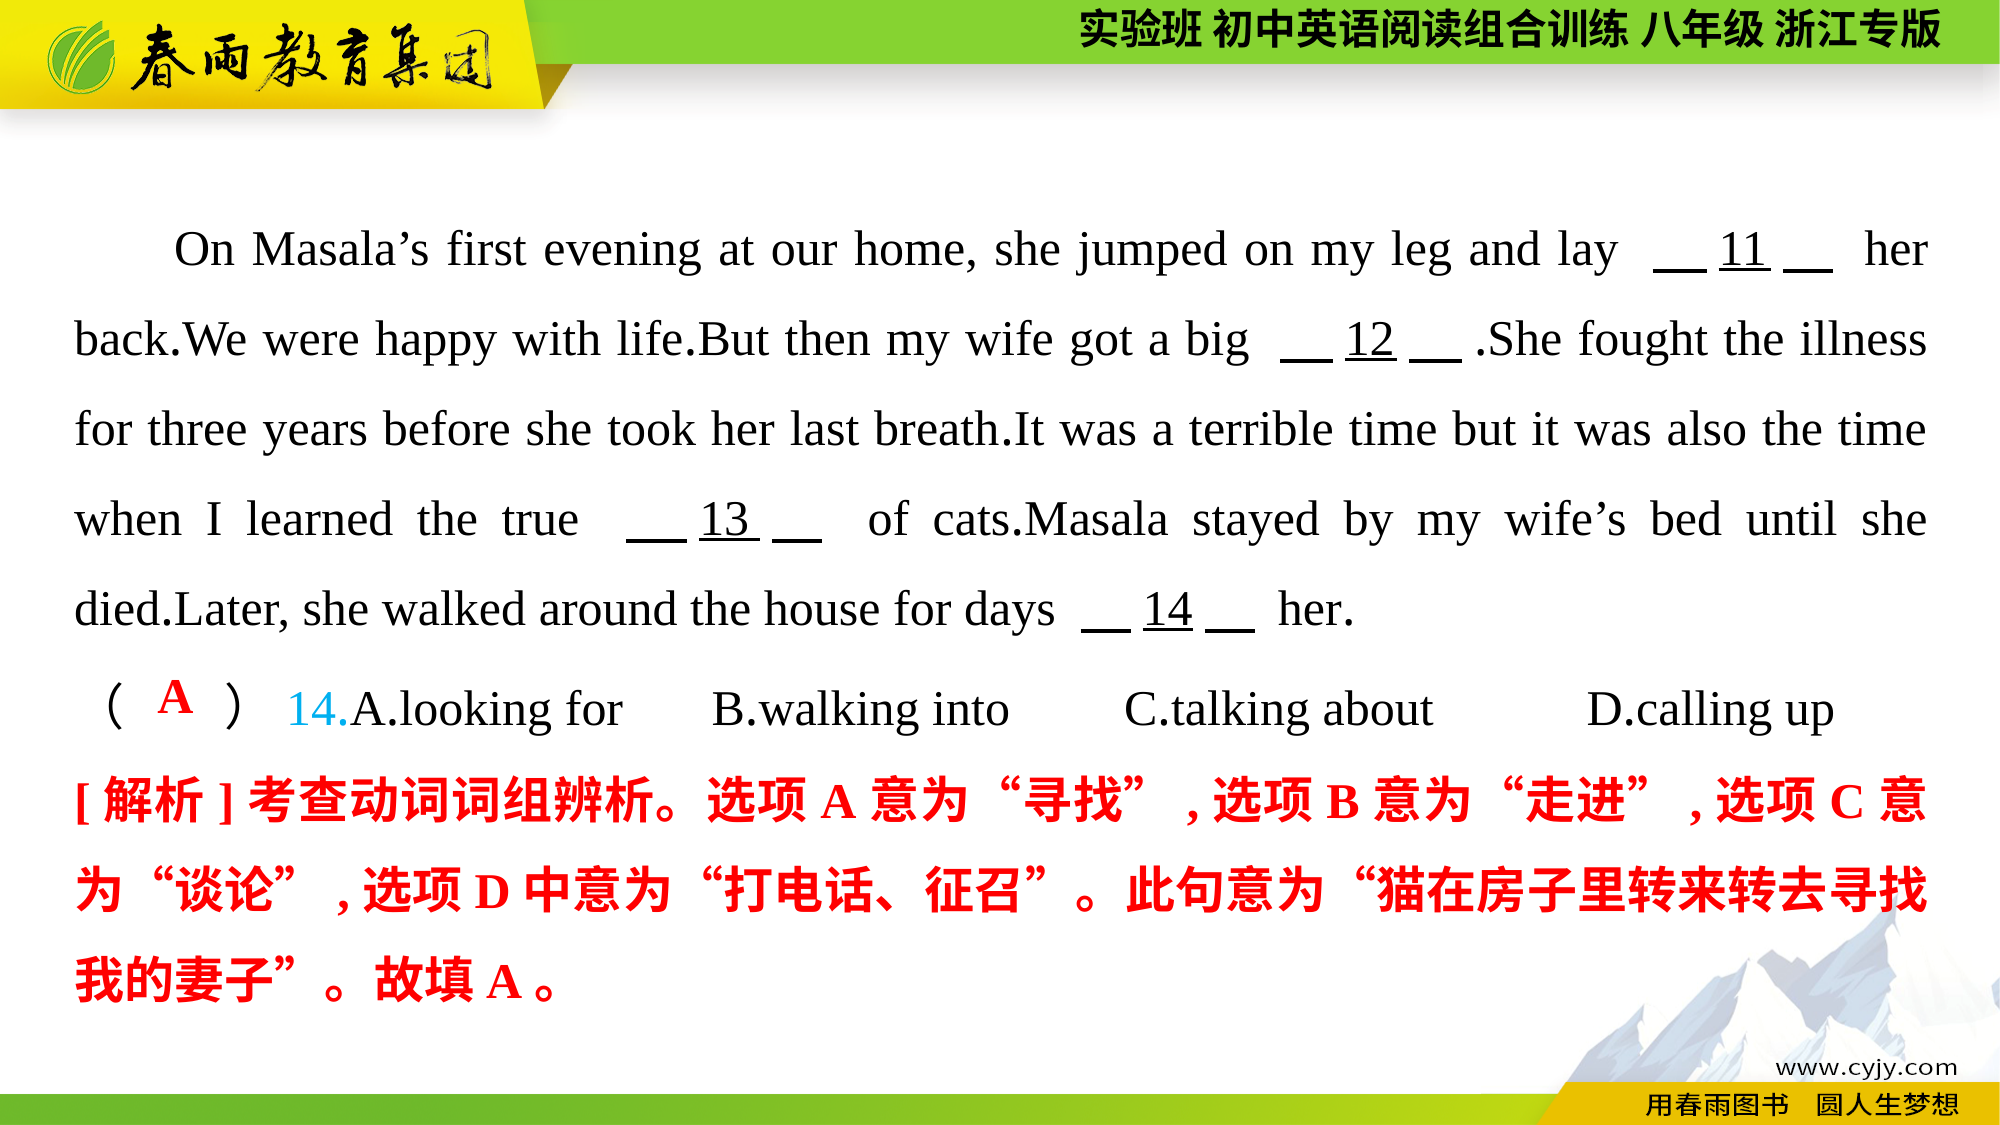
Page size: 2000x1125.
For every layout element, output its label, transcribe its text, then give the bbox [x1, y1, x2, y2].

text_box （ ）14.A.looking for B.walking into C.talking about D.calling up [59, 637, 1944, 743]
text_box [解析]考查动词词组辨析。选项A意为“寻找”,选项B意为“走进”,选项C意为“谈论”,选项D中意为“打电话、征召”。此句意为“猫在房子里转来转去寻找我的妻子”。故填A。 [59, 743, 1944, 1017]
picture [0, 0, 2000, 1125]
text_box A [142, 655, 209, 731]
list On Masala’s first evening at our home, she jumped on my leg and lay 11 her back.We were happy with life.But then my wife got a big 12 .She fought the illness for three years before she took her last breath.It was a terrible time but it was also the time when I learned the true 13 of cats.Masala stayed by my wife’s bed until she died.Later, she walked around the house for days 14 her. [59, 177, 1944, 636]
